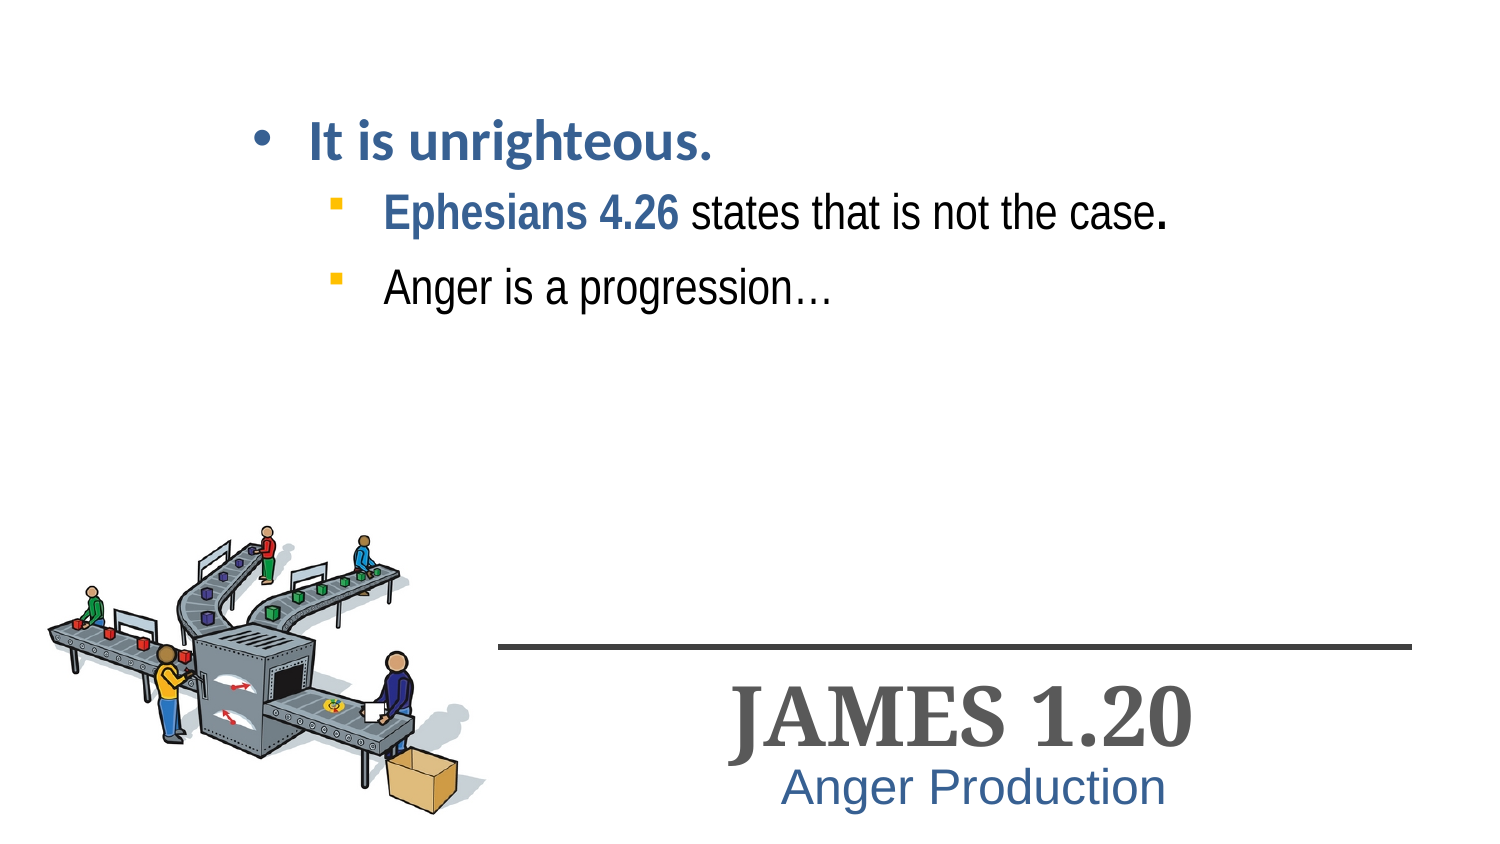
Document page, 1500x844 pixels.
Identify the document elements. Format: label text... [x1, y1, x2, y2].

text_box It is unrighteous. [237, 84, 1263, 180]
text_box JAMES 1.20 [637, 656, 1288, 746]
text_box Anger Production [597, 746, 1350, 822]
text_box Ephesians 4.26 states that is not the case. Anger is a progression… [312, 171, 1288, 337]
picture [35, 496, 498, 844]
